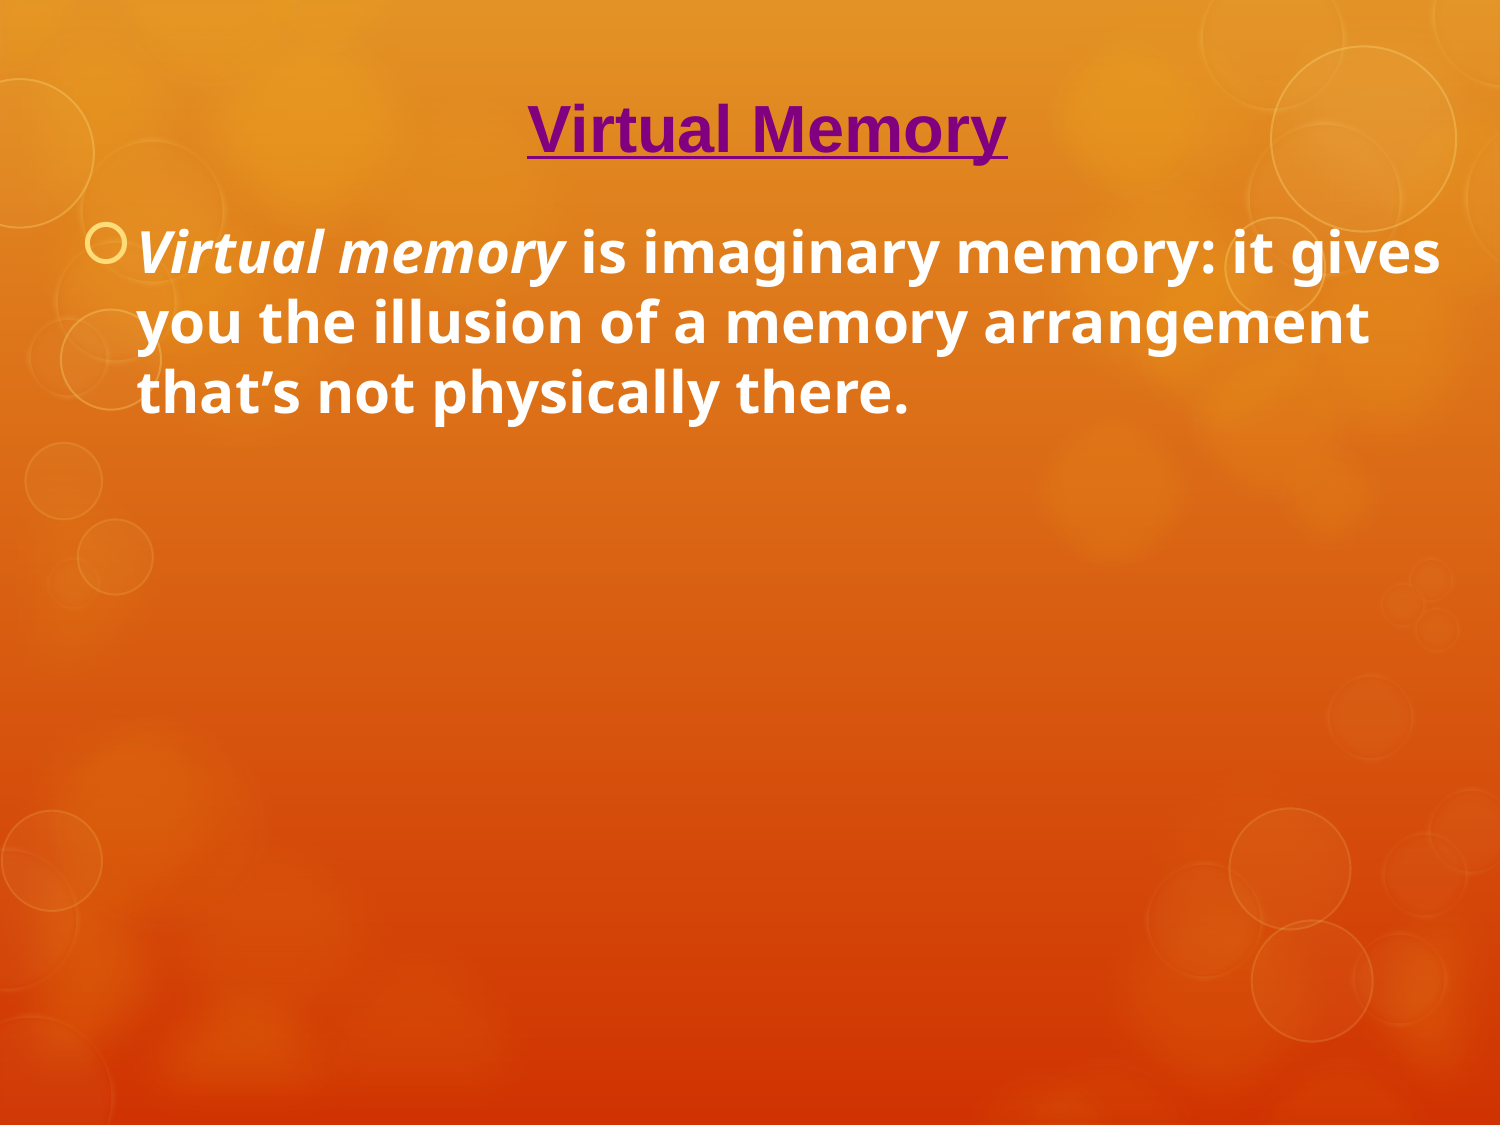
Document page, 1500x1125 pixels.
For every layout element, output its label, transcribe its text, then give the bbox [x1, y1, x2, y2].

text_box Virtual Memory [17, 78, 1500, 173]
list Virtual memory is imaginary memory: it gives you the illusion of a memory arrangement that’s not physically there. [64, 208, 1471, 1024]
